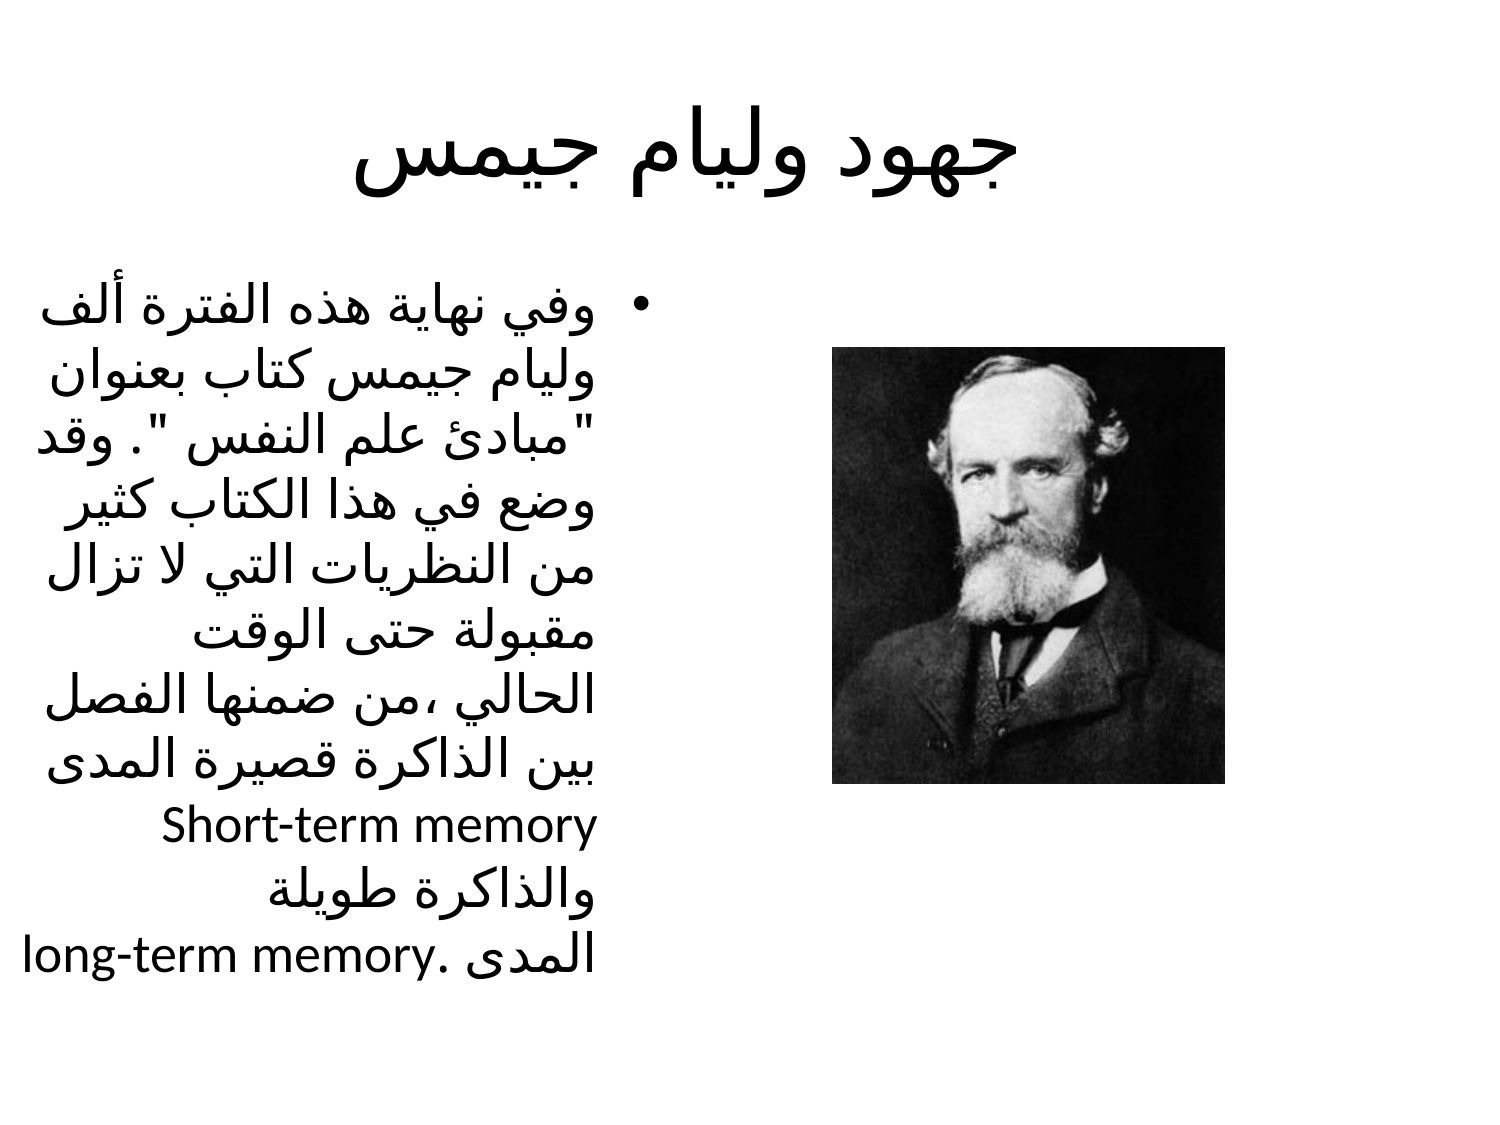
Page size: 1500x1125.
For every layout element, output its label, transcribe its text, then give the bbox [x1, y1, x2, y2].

title جهود وليام جيمس [0, 45, 1350, 233]
list وفي نهاية هذه الفترة ألف وليام جيمس كتاب بعنوان "مبادئ علم النفس ". وقد وضع في هذا الكتاب كثير من النظريات التي لا تزال مقبولة حتى الوقت الحالي ،من ضمنها الفصل بين الذاكرة قصيرة المدى Short-term memory والذاكرة طويلة المدى .long-term memory [0, 262, 663, 1005]
picture [832, 347, 1225, 784]
